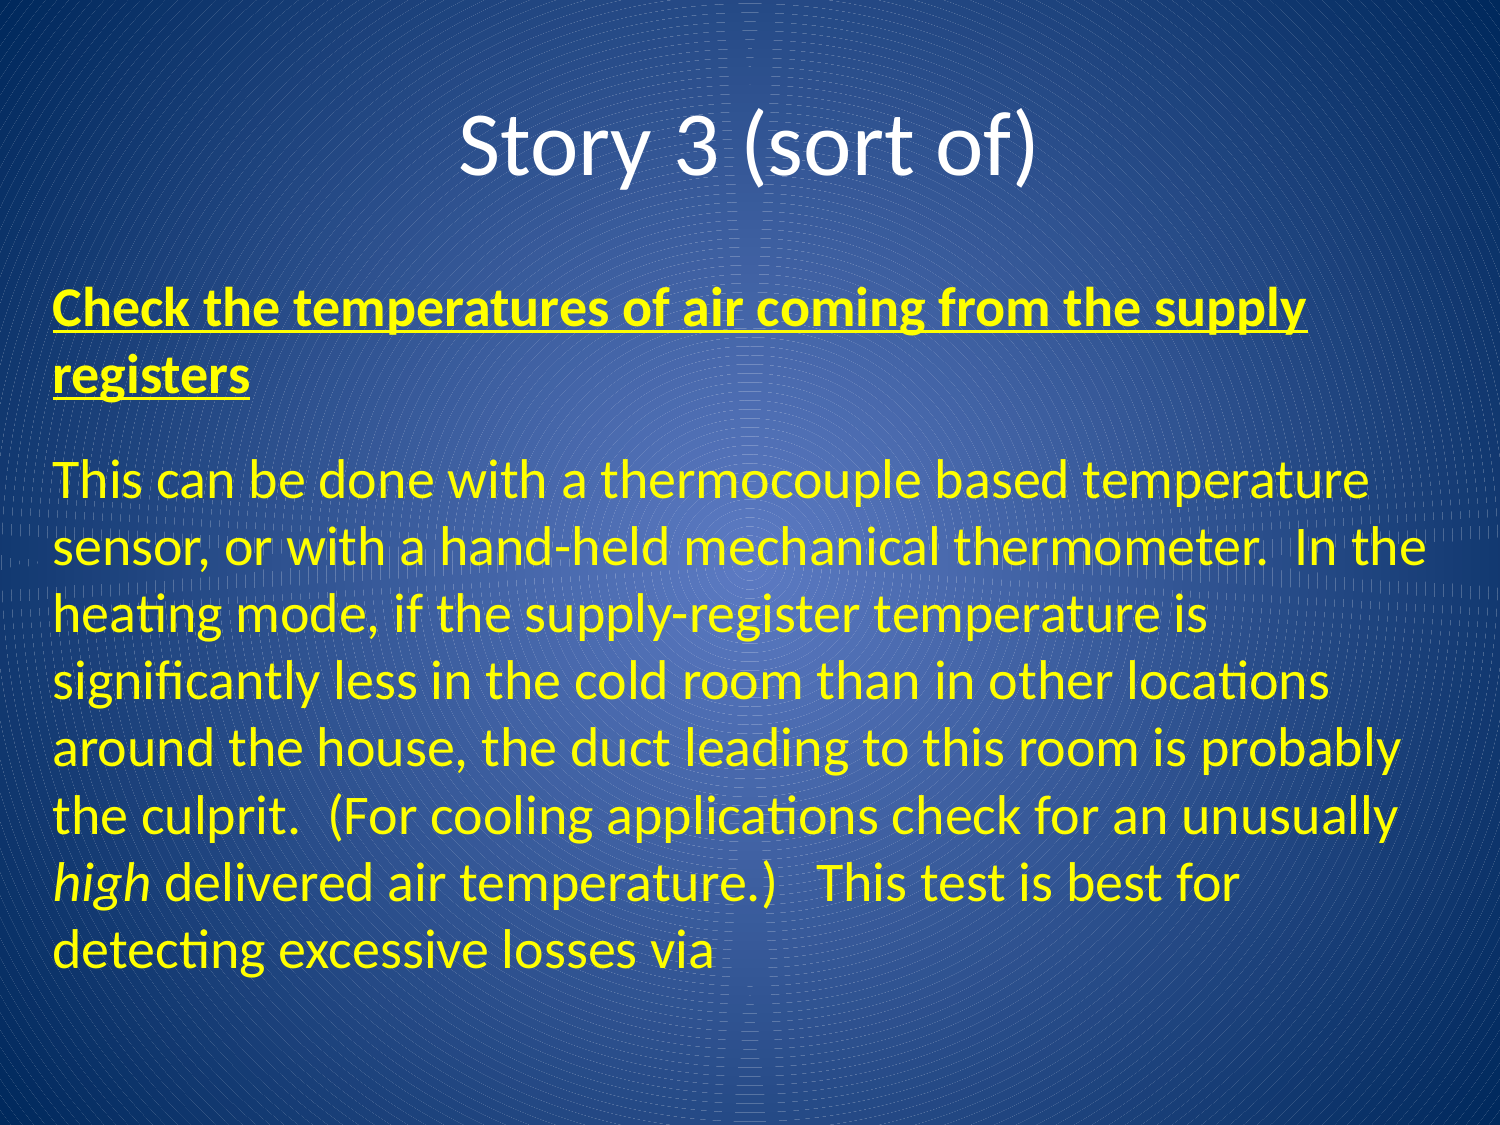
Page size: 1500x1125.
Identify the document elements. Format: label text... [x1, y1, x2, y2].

list Check the temperatures of air coming from the supply registers This can be done with a thermocouple based temperature sensor, or with a hand-held mechanical thermometer. In the heating mode, if the supply-register temperature is significantly less in the cold room than in other locations around the house, the duct leading to this room is probably the culprit. (For cooling applications check for an unusually high delivered air temperature.) This test is best for detecting excessive losses via [37, 262, 1463, 1005]
title Story 3 (sort of) [75, 45, 1425, 233]
